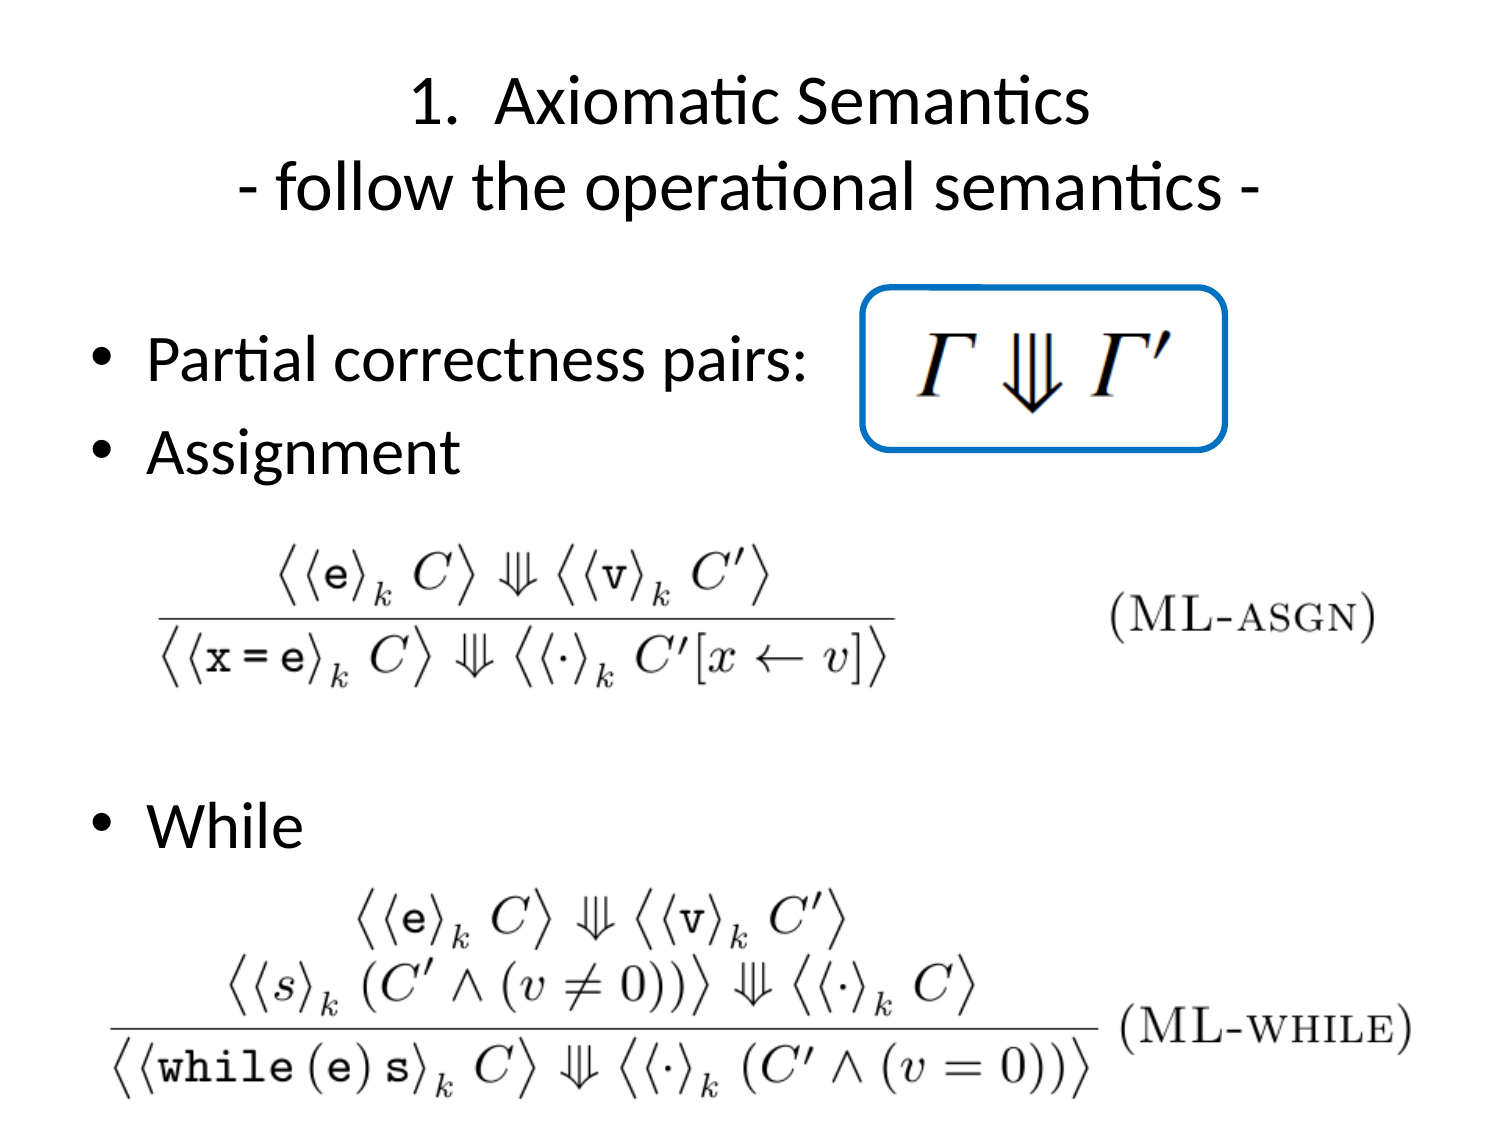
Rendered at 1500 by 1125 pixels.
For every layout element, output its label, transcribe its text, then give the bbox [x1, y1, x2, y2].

text_box [860, 285, 1228, 453]
title 1. Axiomatic Semantics - follow the operational semantics - [75, 45, 1425, 233]
picture [908, 299, 1179, 424]
list Partial correctness pairs: Assignment While [75, 307, 1425, 870]
picture [131, 518, 1388, 701]
picture [77, 866, 1423, 1113]
